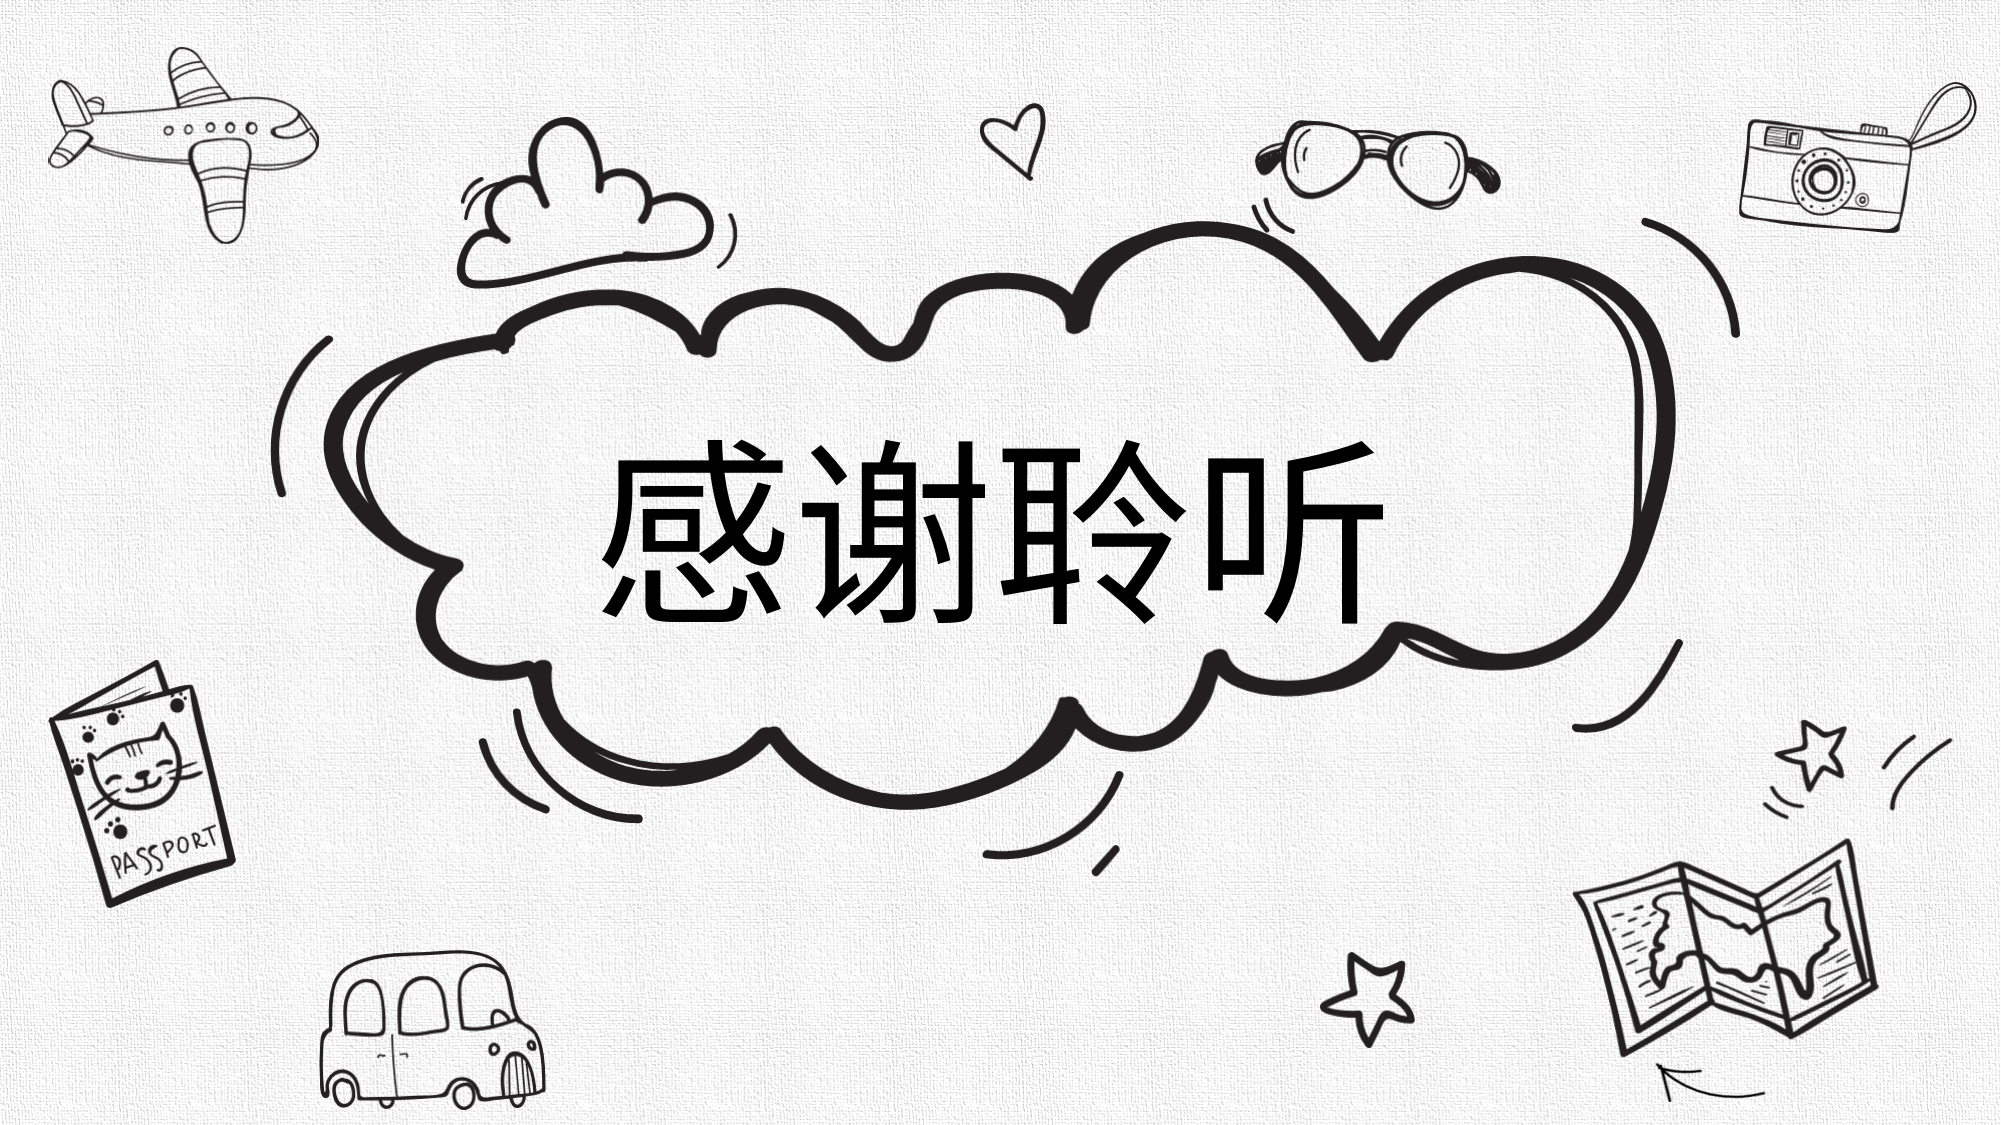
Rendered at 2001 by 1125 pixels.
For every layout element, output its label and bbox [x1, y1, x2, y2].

picture [0, 0, 2001, 1125]
text_box [981, 770, 1124, 877]
text_box [478, 708, 643, 825]
text_box [456, 116, 738, 289]
